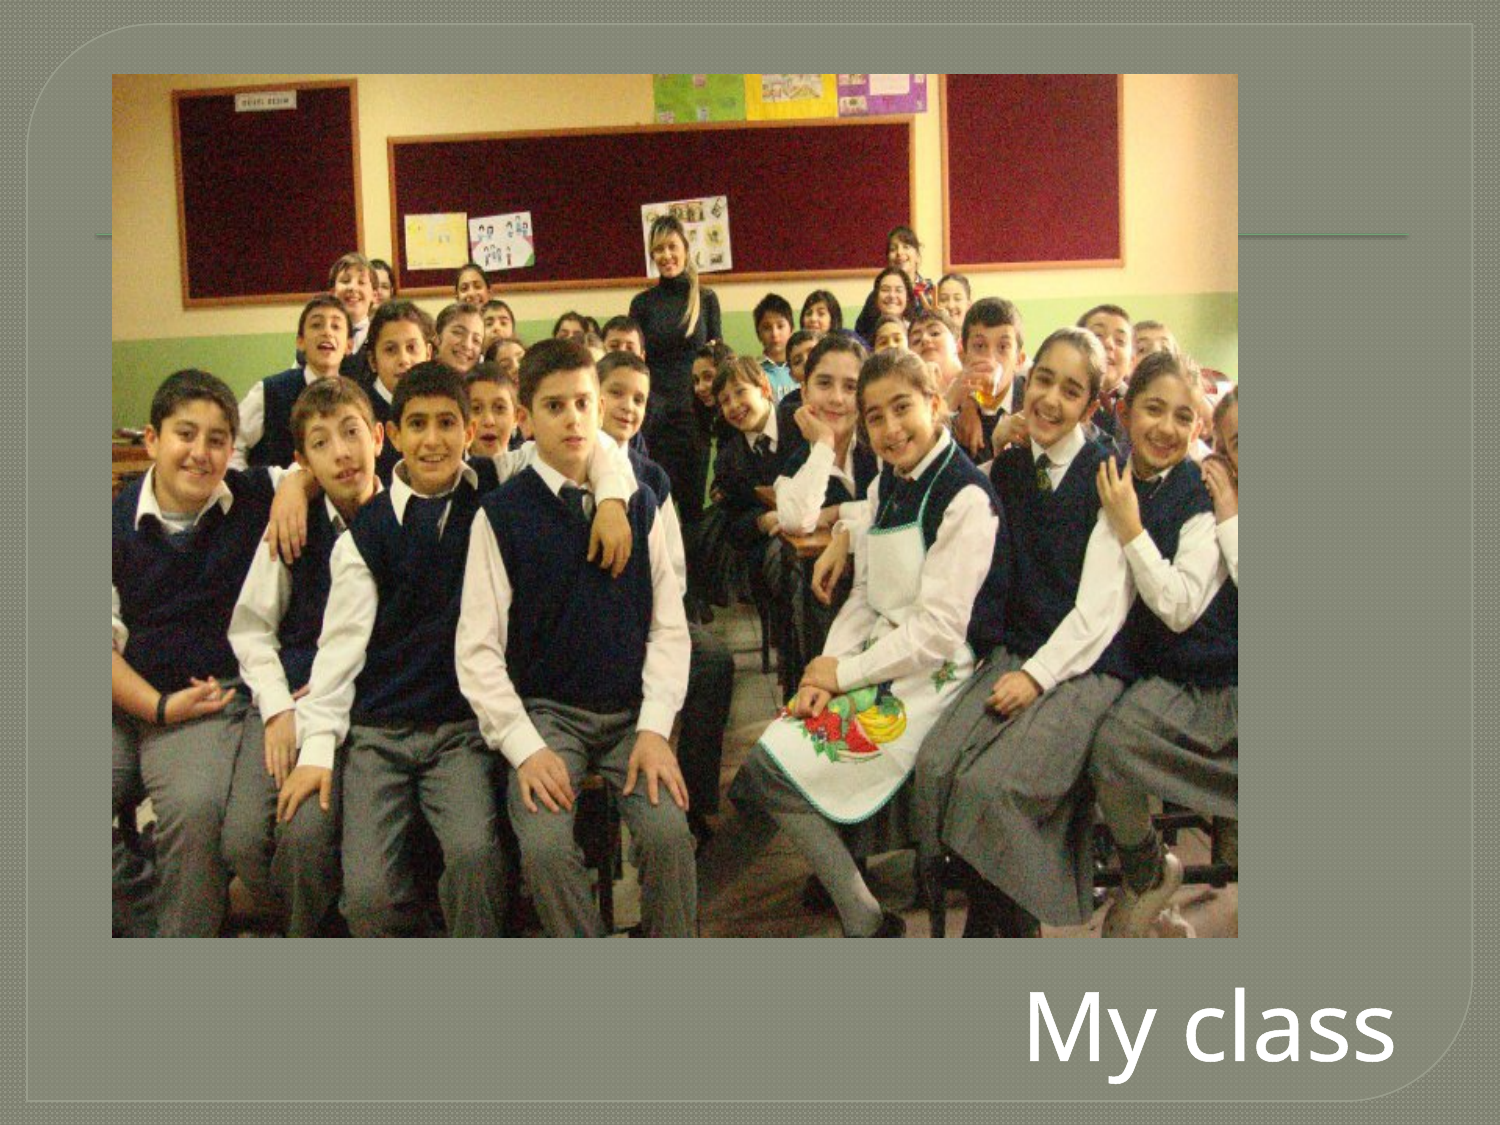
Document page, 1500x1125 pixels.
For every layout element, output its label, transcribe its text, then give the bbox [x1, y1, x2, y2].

picture [112, 74, 1238, 938]
title My class [62, 900, 1413, 1088]
